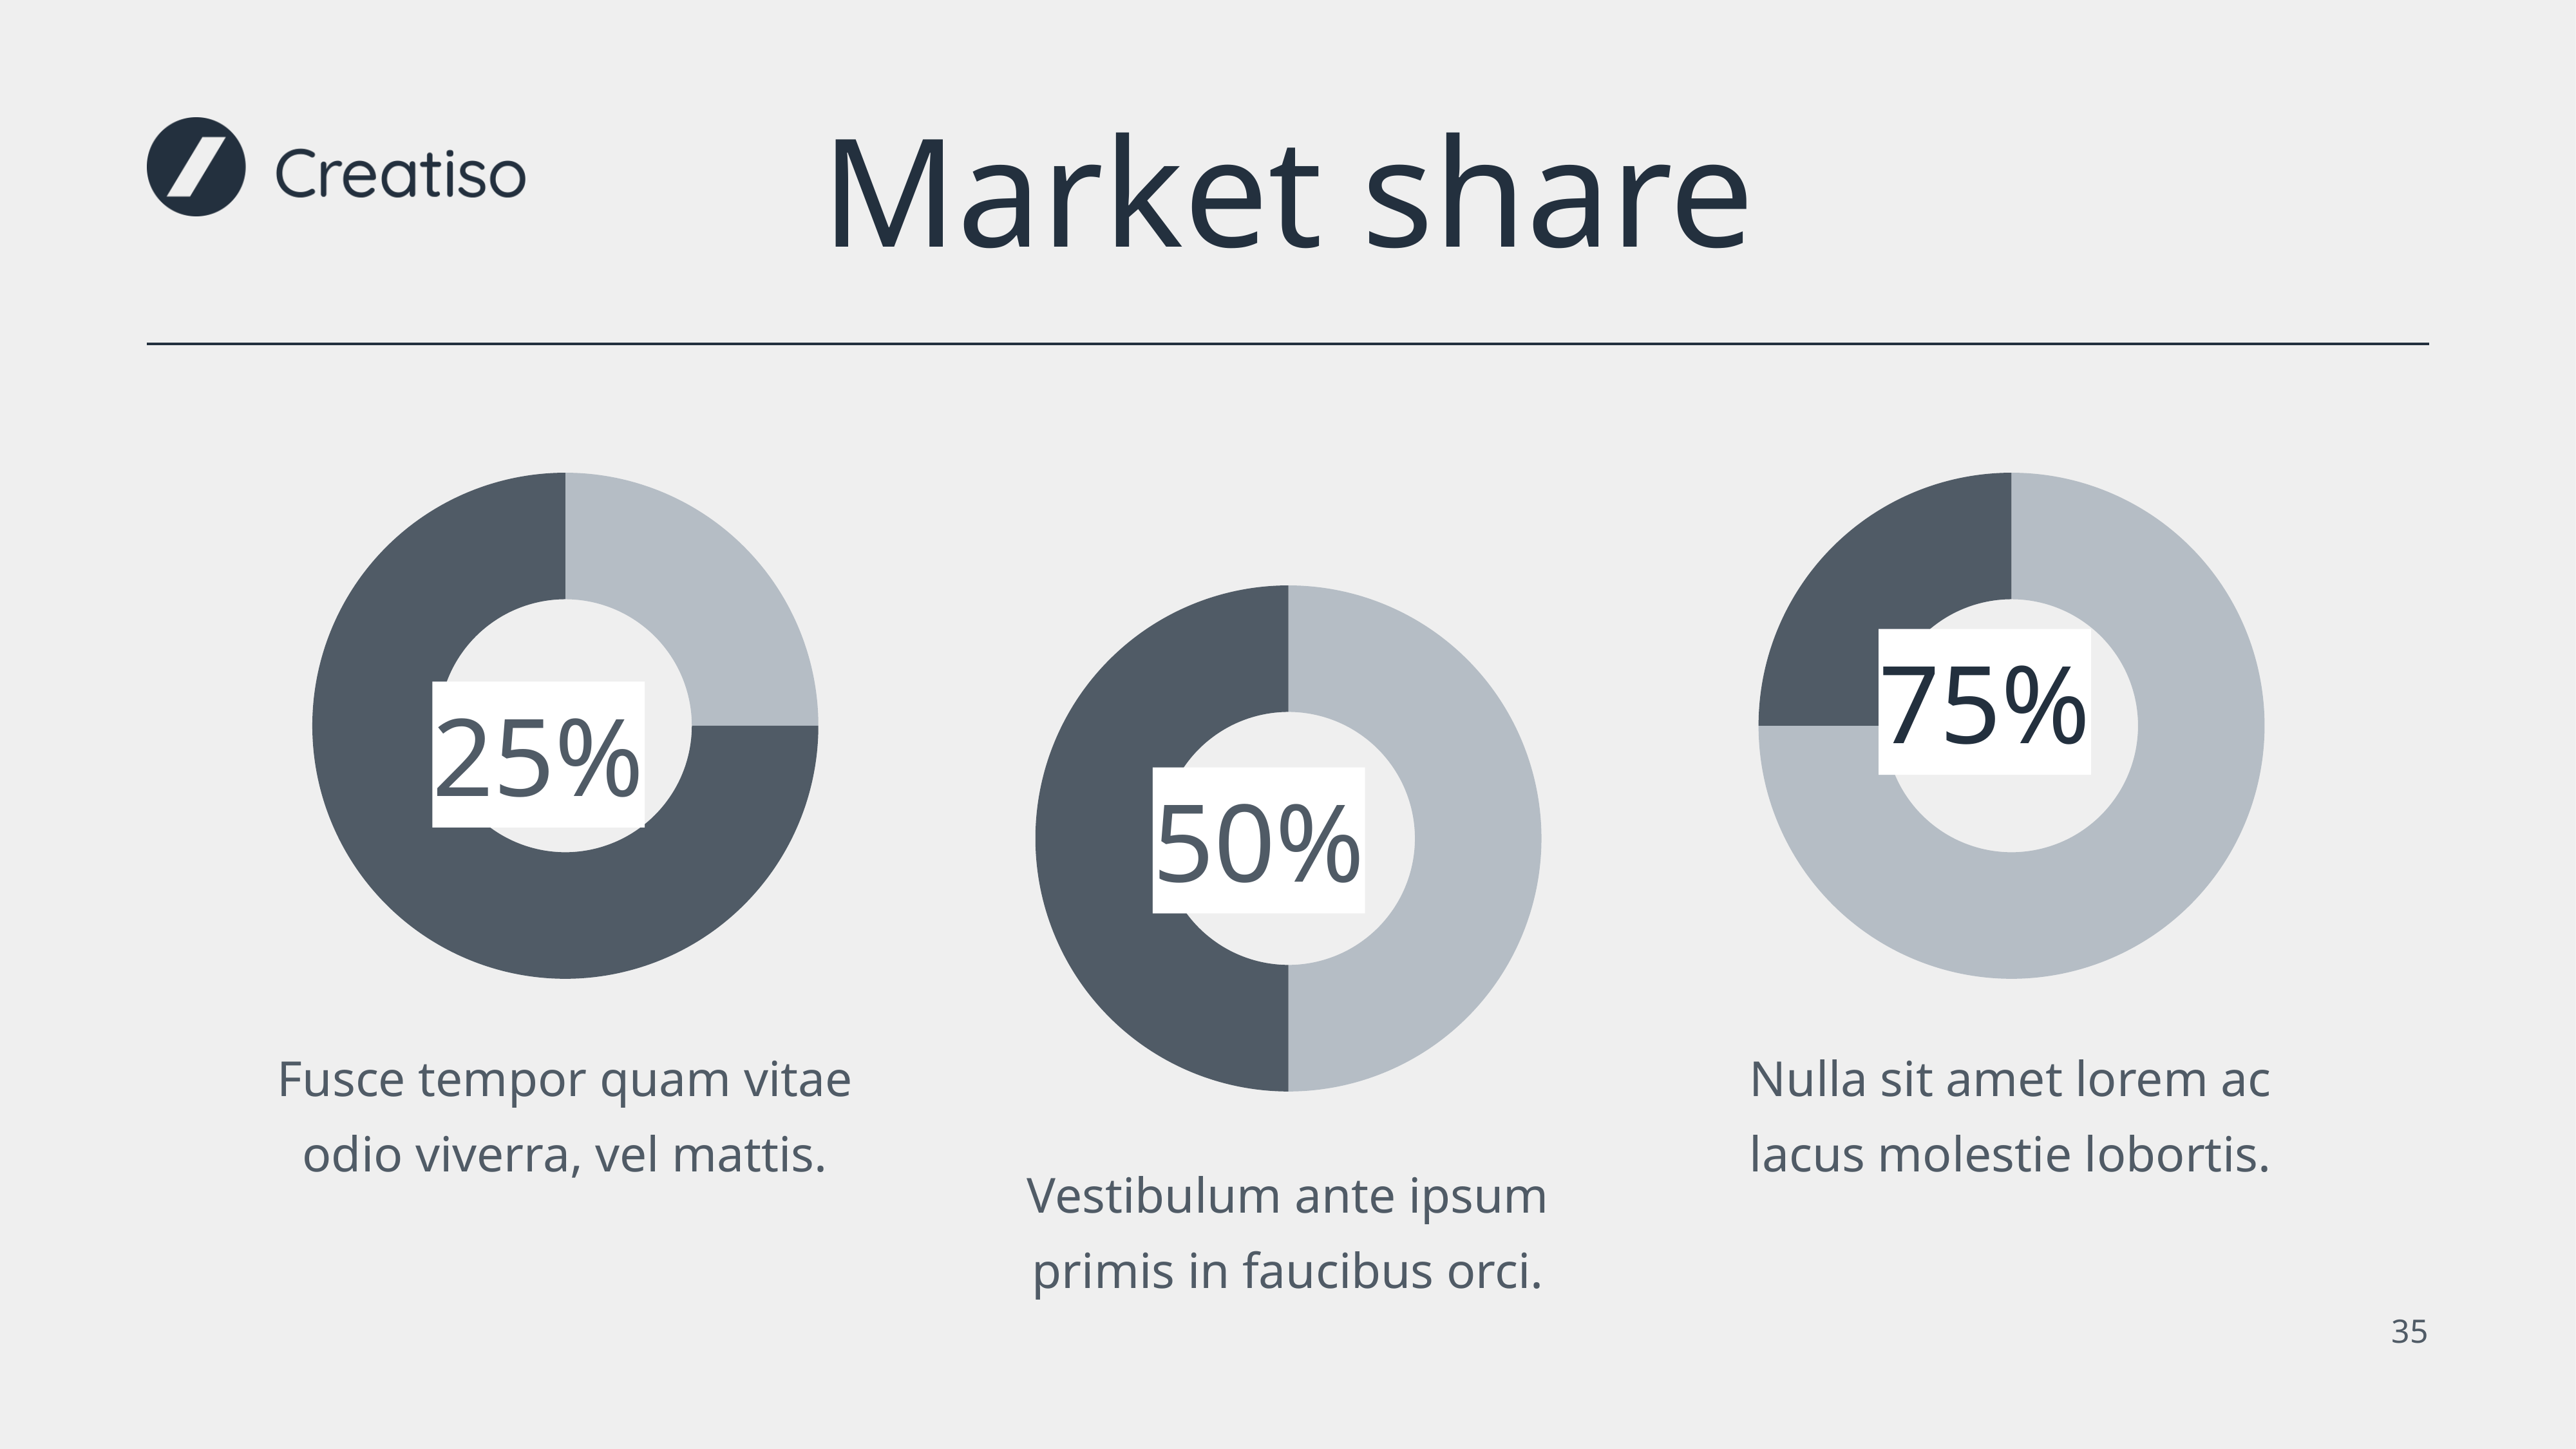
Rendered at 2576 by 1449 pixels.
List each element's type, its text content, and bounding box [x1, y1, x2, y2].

list Market share [603, 117, 1973, 286]
chart [222, 383, 907, 1067]
slide_number 35 [2353, 1294, 2467, 1372]
list Vestibulum ante ipsum primis in faucibus orci. [983, 1180, 1593, 1300]
list Fusce tempor quam vitae odio viverra, vel mattis. [261, 1067, 870, 1183]
chart [1669, 383, 2354, 1067]
chart [945, 496, 1631, 1180]
list Nulla sit amet lorem ac lacus molestie lobortis. [1706, 1067, 2315, 1183]
picture [147, 117, 526, 216]
